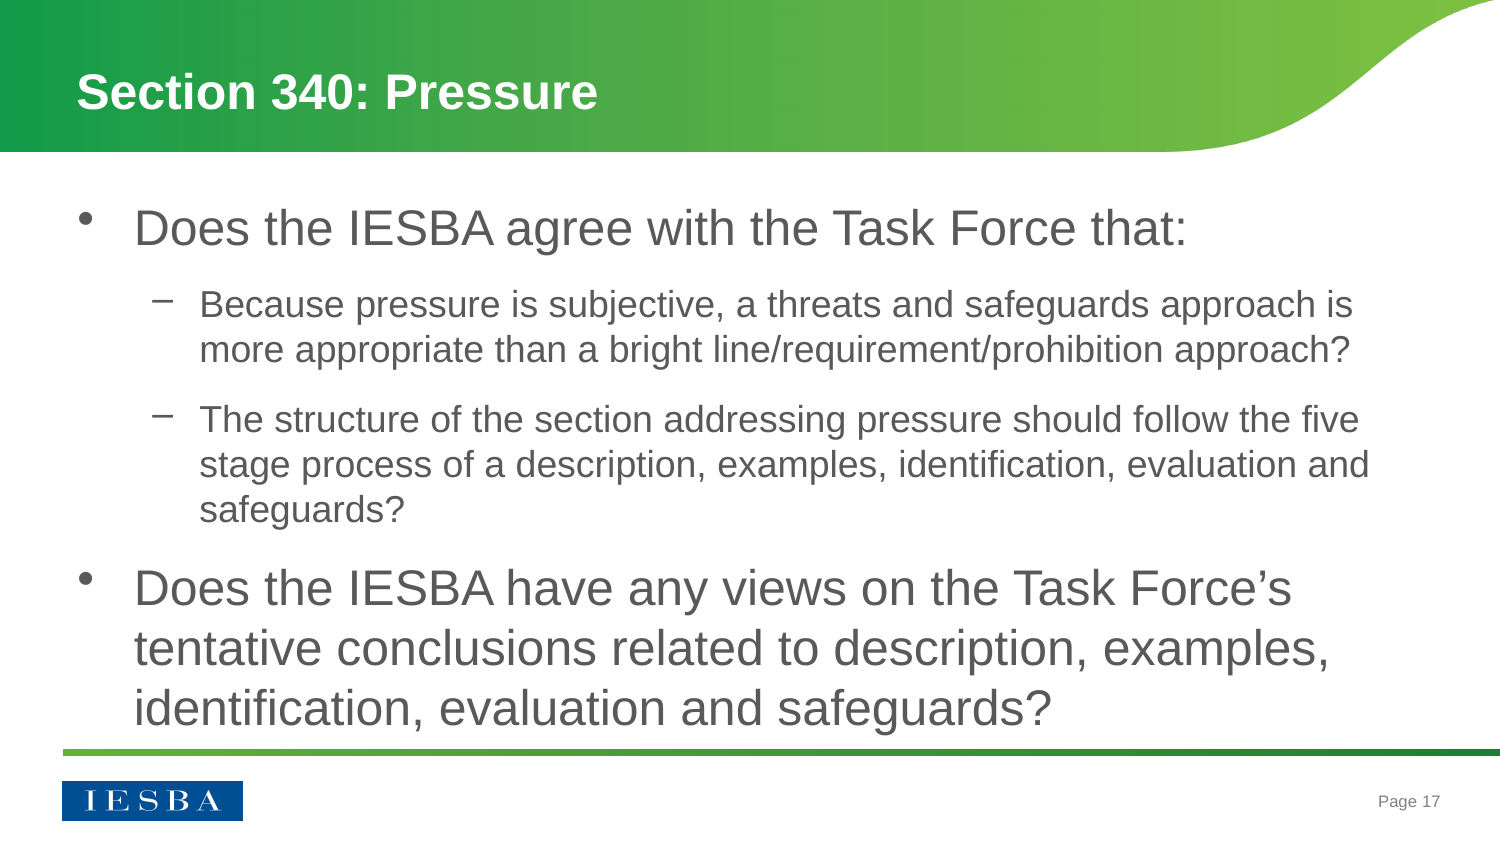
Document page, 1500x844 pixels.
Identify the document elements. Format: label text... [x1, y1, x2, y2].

title Section 340: Pressure [62, 56, 1300, 122]
picture [0, 0, 1497, 152]
picture [62, 781, 243, 821]
list Does the IESBA agree with the Task Force that: Because pressure is subjective, a threats and safeguards approach is more appropriate than a bright line/requirement/prohibition approach? The structure of the section addressing pressure should follow the five stage process of a description, examples, identification, evaluation and safeguards? Does the IESBA have any views on the Task Force’s tentative conclusions related to description, examples, identification, evaluation and safeguards? [62, 187, 1450, 747]
